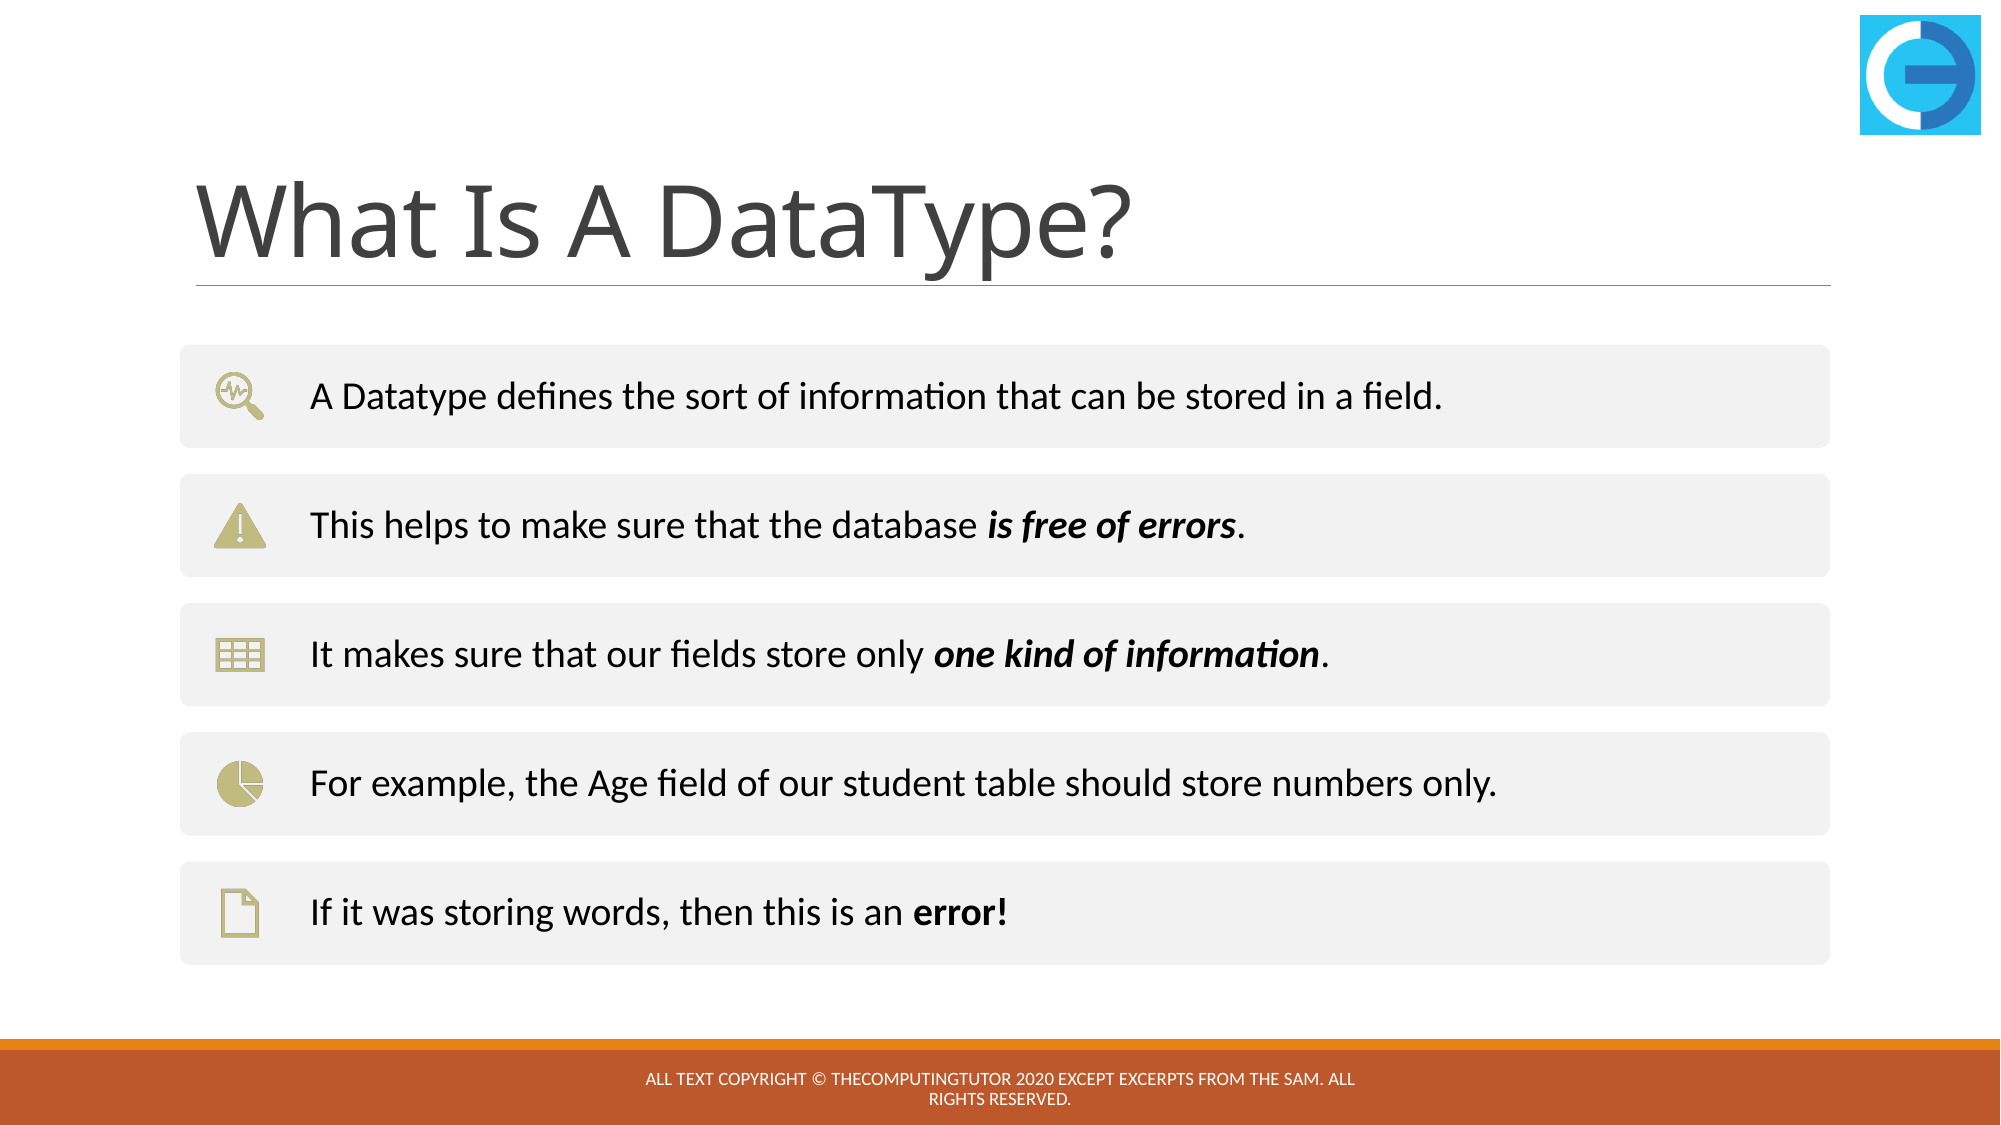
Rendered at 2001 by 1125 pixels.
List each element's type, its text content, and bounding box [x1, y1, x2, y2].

picture [1860, 15, 1981, 135]
title What Is A DataType? [180, 47, 1830, 285]
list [179, 343, 1831, 966]
footer All text copyright © TheComputingTutor 2020 except excerpts from the SAM. All rights Reserved. [604, 1059, 1396, 1120]
